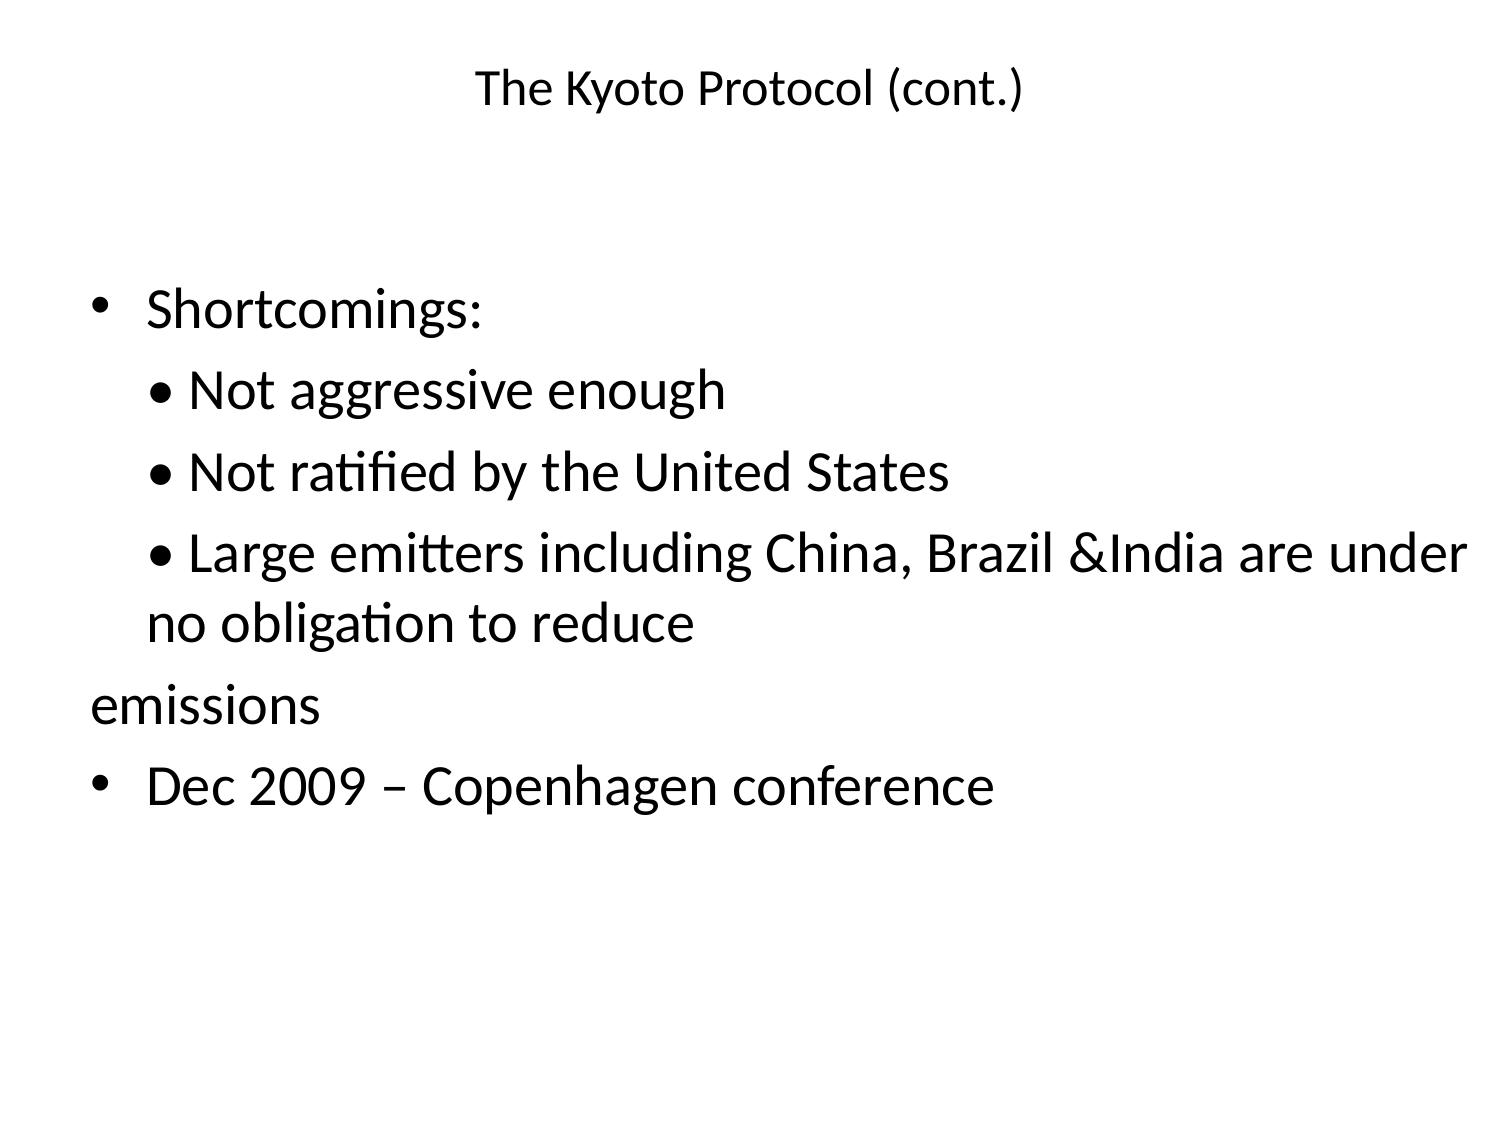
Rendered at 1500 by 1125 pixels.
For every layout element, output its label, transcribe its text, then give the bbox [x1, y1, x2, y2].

list Shortcomings: • Not aggressive enough • Not ratified by the United States • Large emitters including China, Brazil &India are under no obligation to reduce emissions Dec 2009 – Copenhagen conference [75, 262, 1500, 1005]
title The Kyoto Protocol (cont.) [75, 45, 1425, 188]
